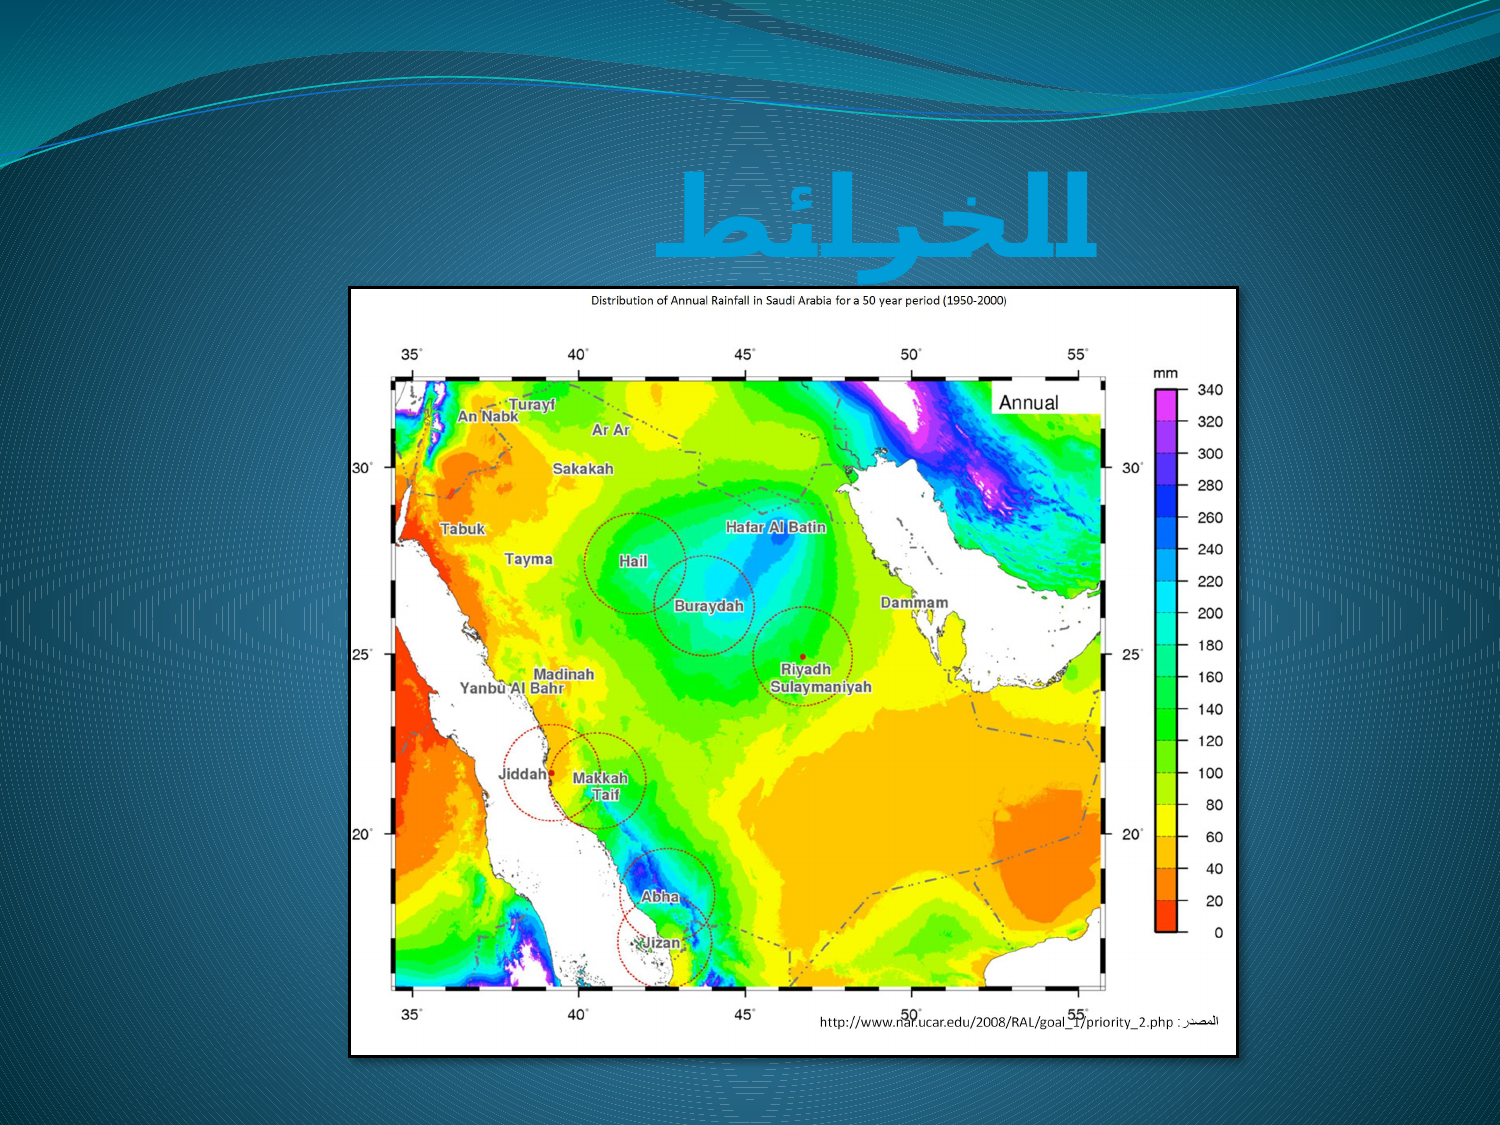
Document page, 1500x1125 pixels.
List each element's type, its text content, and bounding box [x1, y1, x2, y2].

text_box الخرائط المناخية [462, 137, 1113, 284]
picture [350, 288, 1237, 1056]
